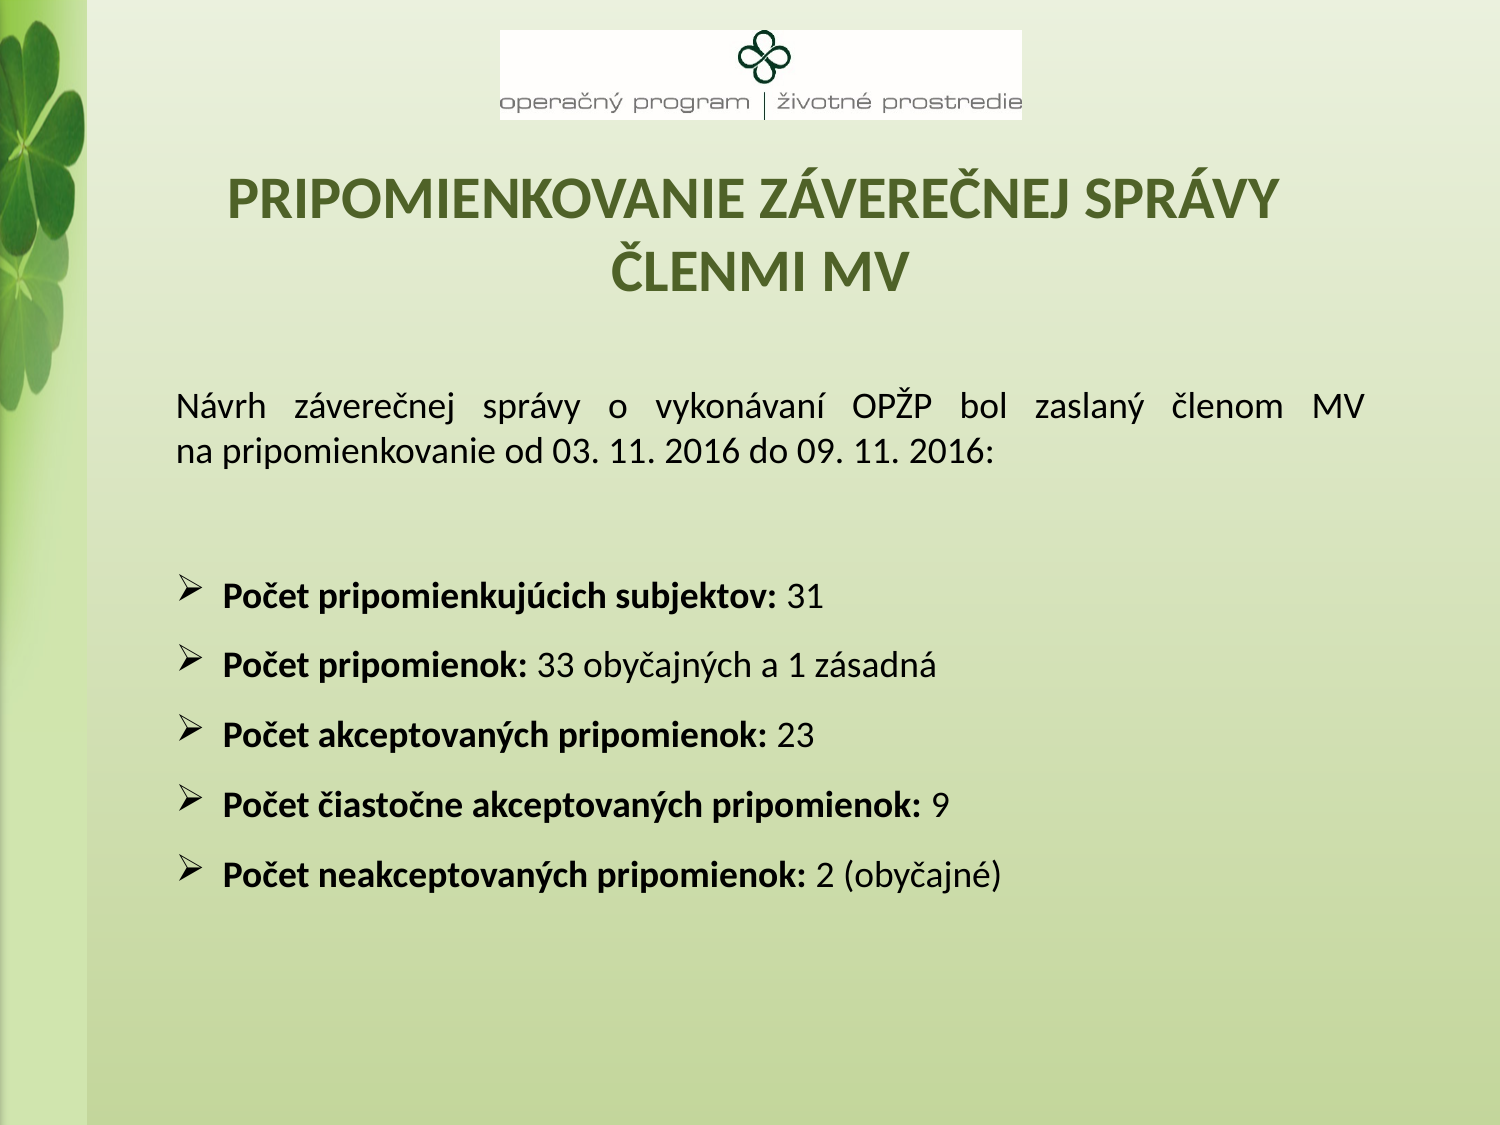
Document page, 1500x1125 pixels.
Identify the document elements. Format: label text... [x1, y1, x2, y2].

list Návrh záverečnej správy o vykonávaní OPŽP bol zaslaný členom MV na pripomienkovanie od 03. 11. 2016 do 09. 11. 2016: Počet pripomienkujúcich subjektov: 31 Počet pripomienok: 33 obyčajných a 1 zásadná Počet akceptovaných pripomienok: 23 Počet čiastočne akceptovaných pripomienok: 9 Počet neakceptovaných pripomienok: 2 (obyčajné) [85, 373, 1436, 1083]
picture [0, 0, 87, 1125]
picture [500, 30, 1022, 120]
title Pripomienkovanie záveREčnej správy členmi MV [85, 137, 1436, 325]
